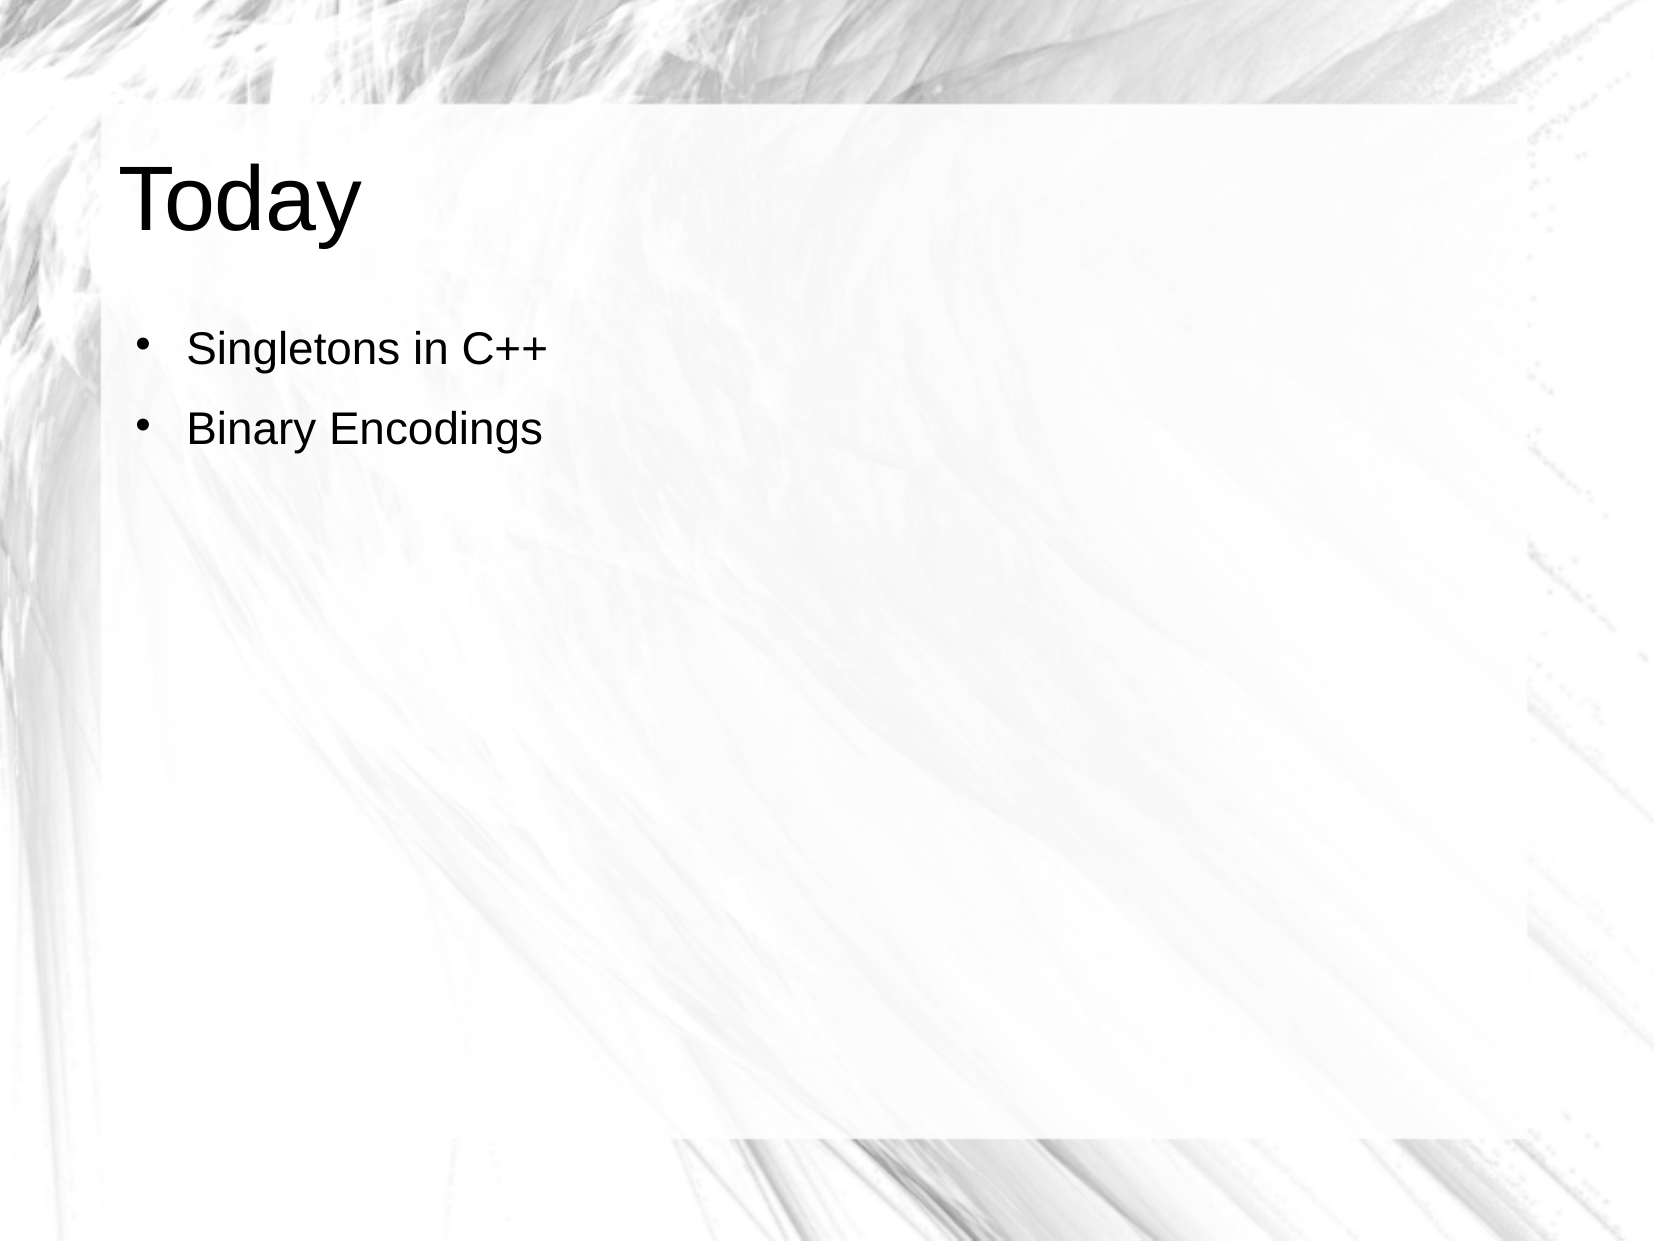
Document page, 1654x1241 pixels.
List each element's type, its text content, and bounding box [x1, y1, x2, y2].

picture [0, 0, 1654, 1241]
title Today [118, 93, 1506, 299]
list Singletons in C++ Binary Encodings [118, 319, 1571, 1109]
